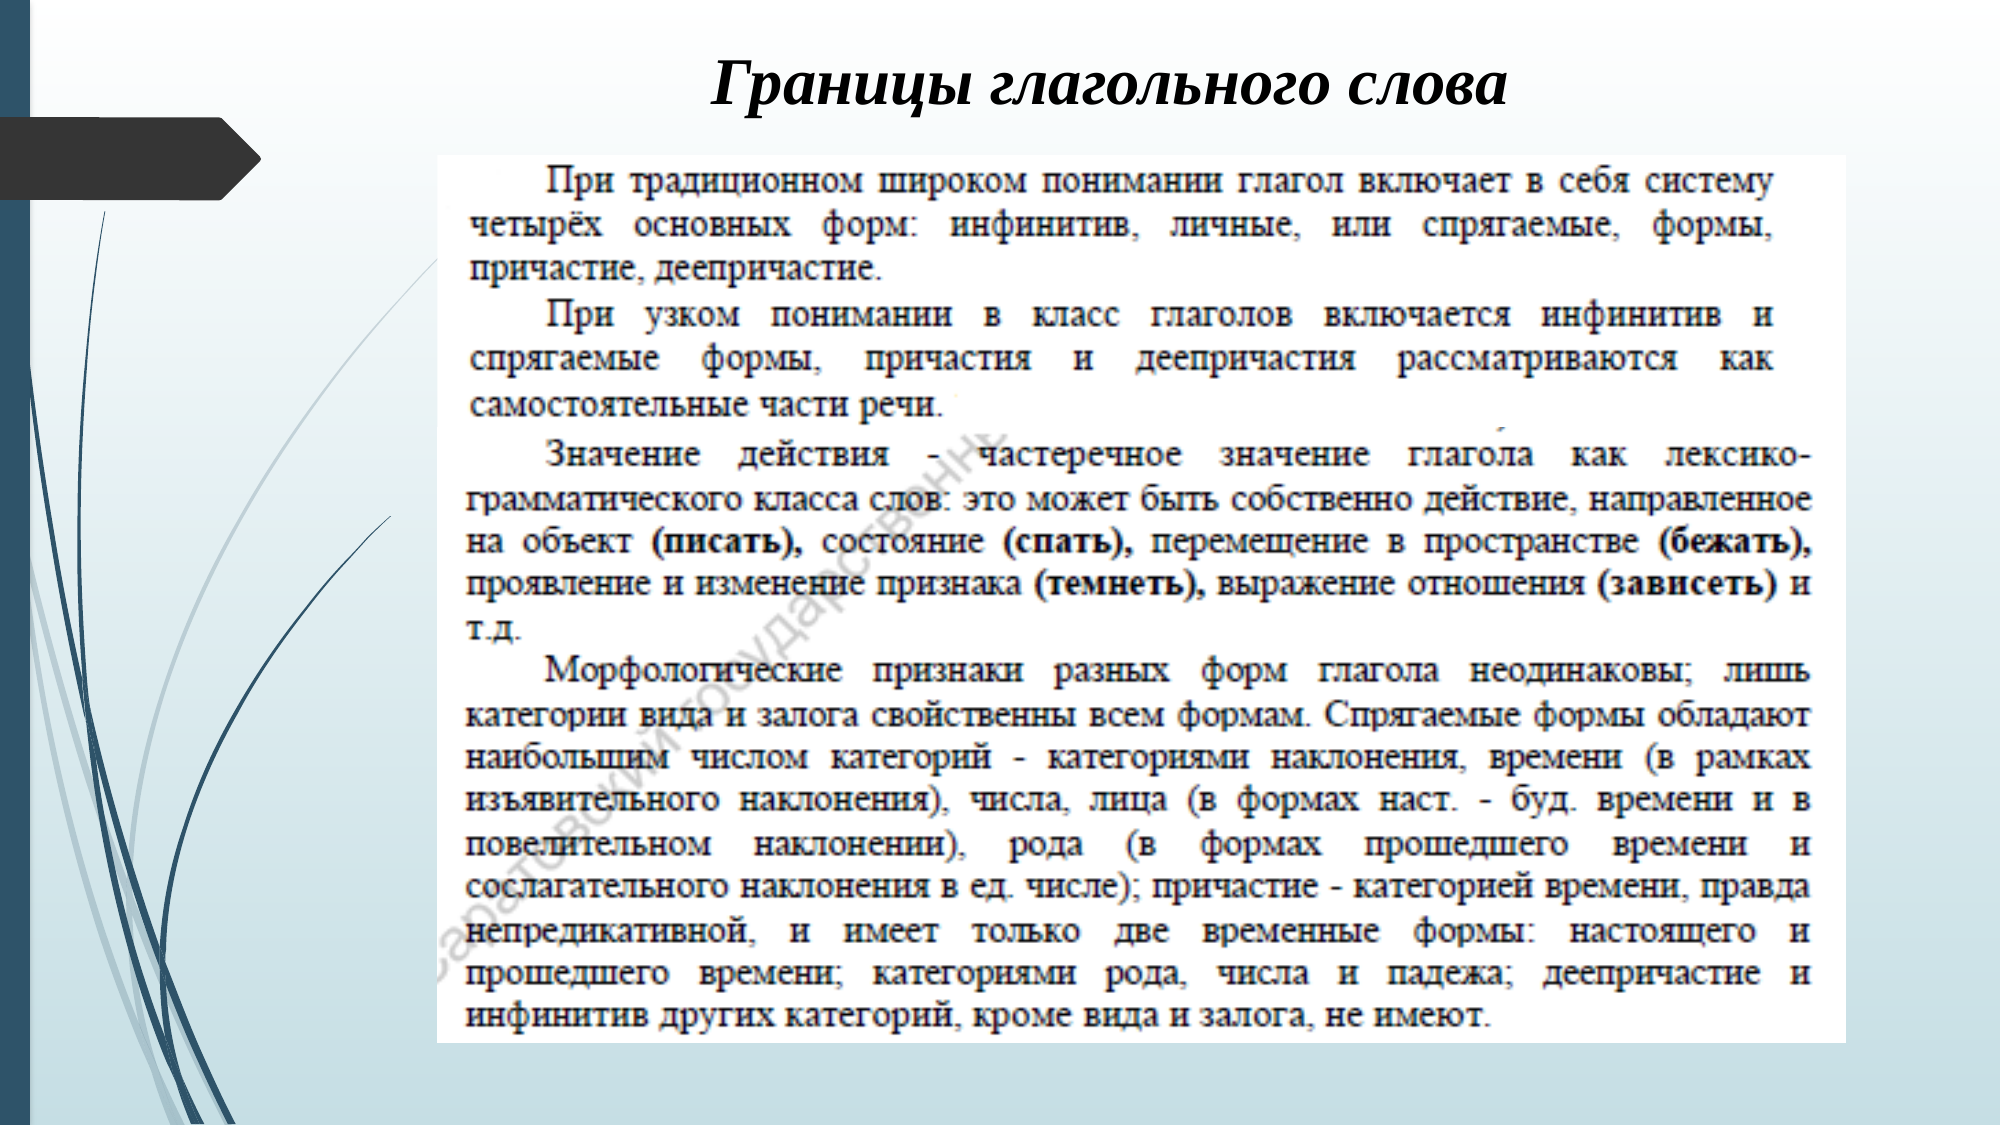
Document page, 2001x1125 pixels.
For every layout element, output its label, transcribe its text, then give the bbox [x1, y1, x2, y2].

title Границы глагольного слова [310, 30, 1911, 175]
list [437, 155, 1846, 426]
picture [437, 426, 1846, 1044]
